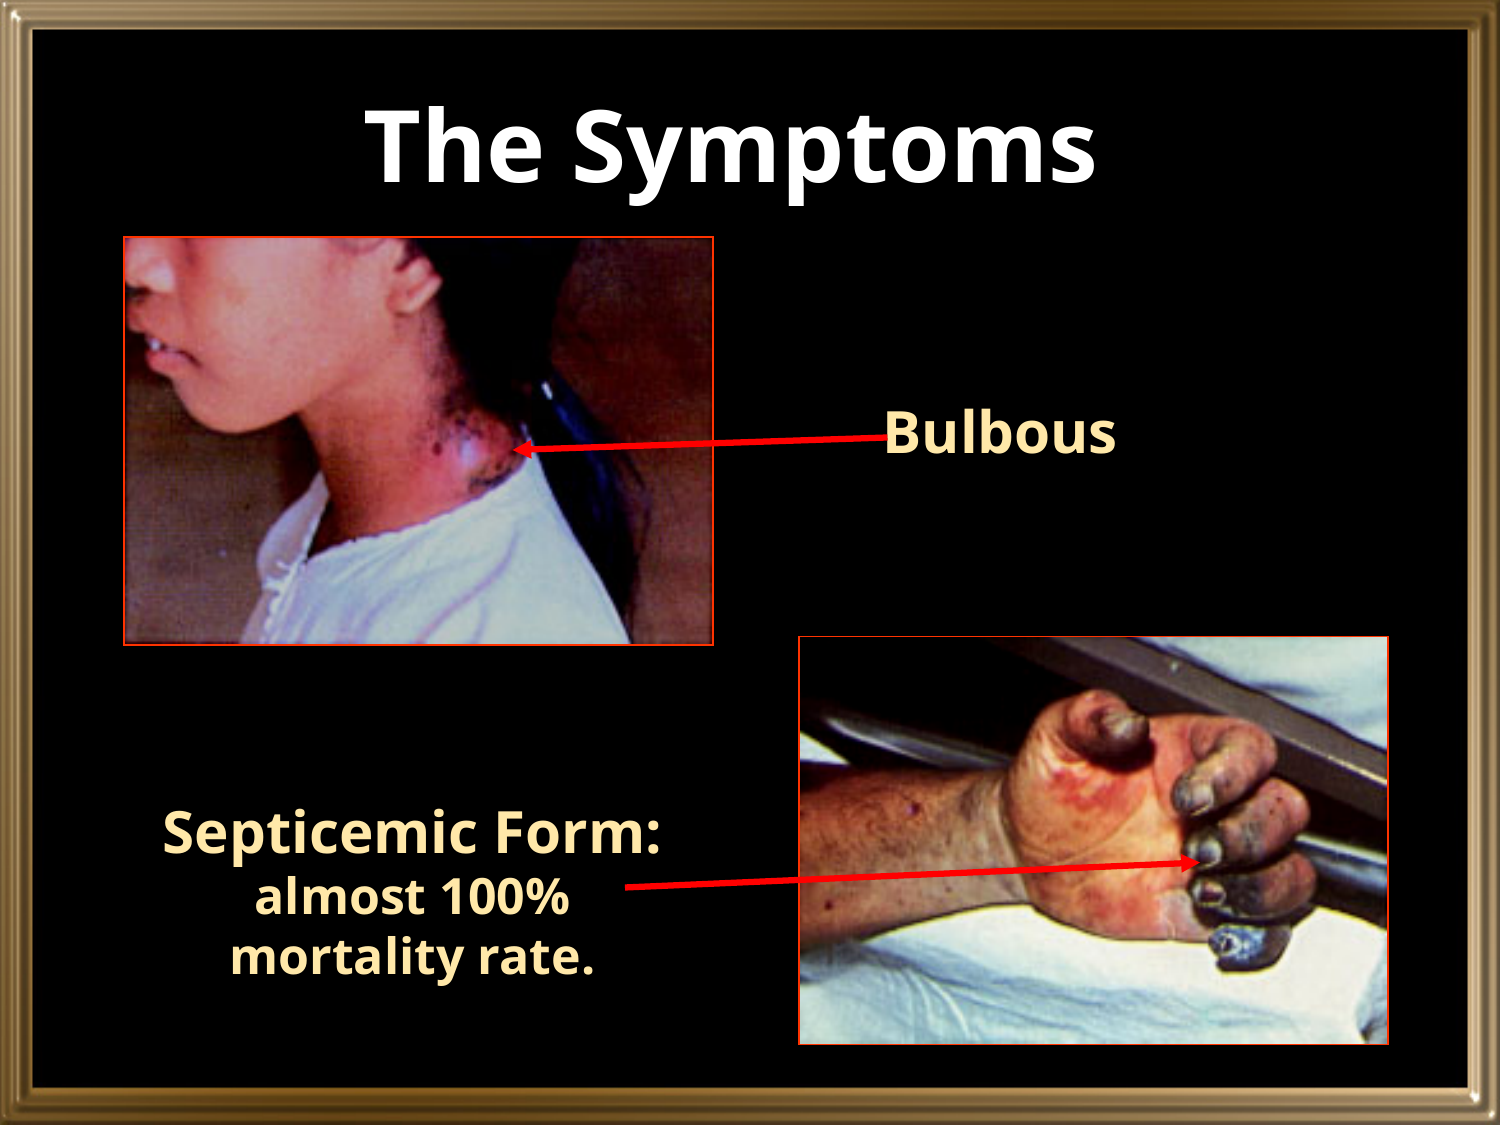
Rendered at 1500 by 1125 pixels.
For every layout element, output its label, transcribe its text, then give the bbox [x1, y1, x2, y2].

text_box Septicemic Form: almost 100% mortality rate. [125, 787, 700, 993]
picture [0, 0, 1500, 1125]
text_box Bulbous [716, 387, 1288, 473]
text_box The Symptoms [312, 75, 1150, 210]
